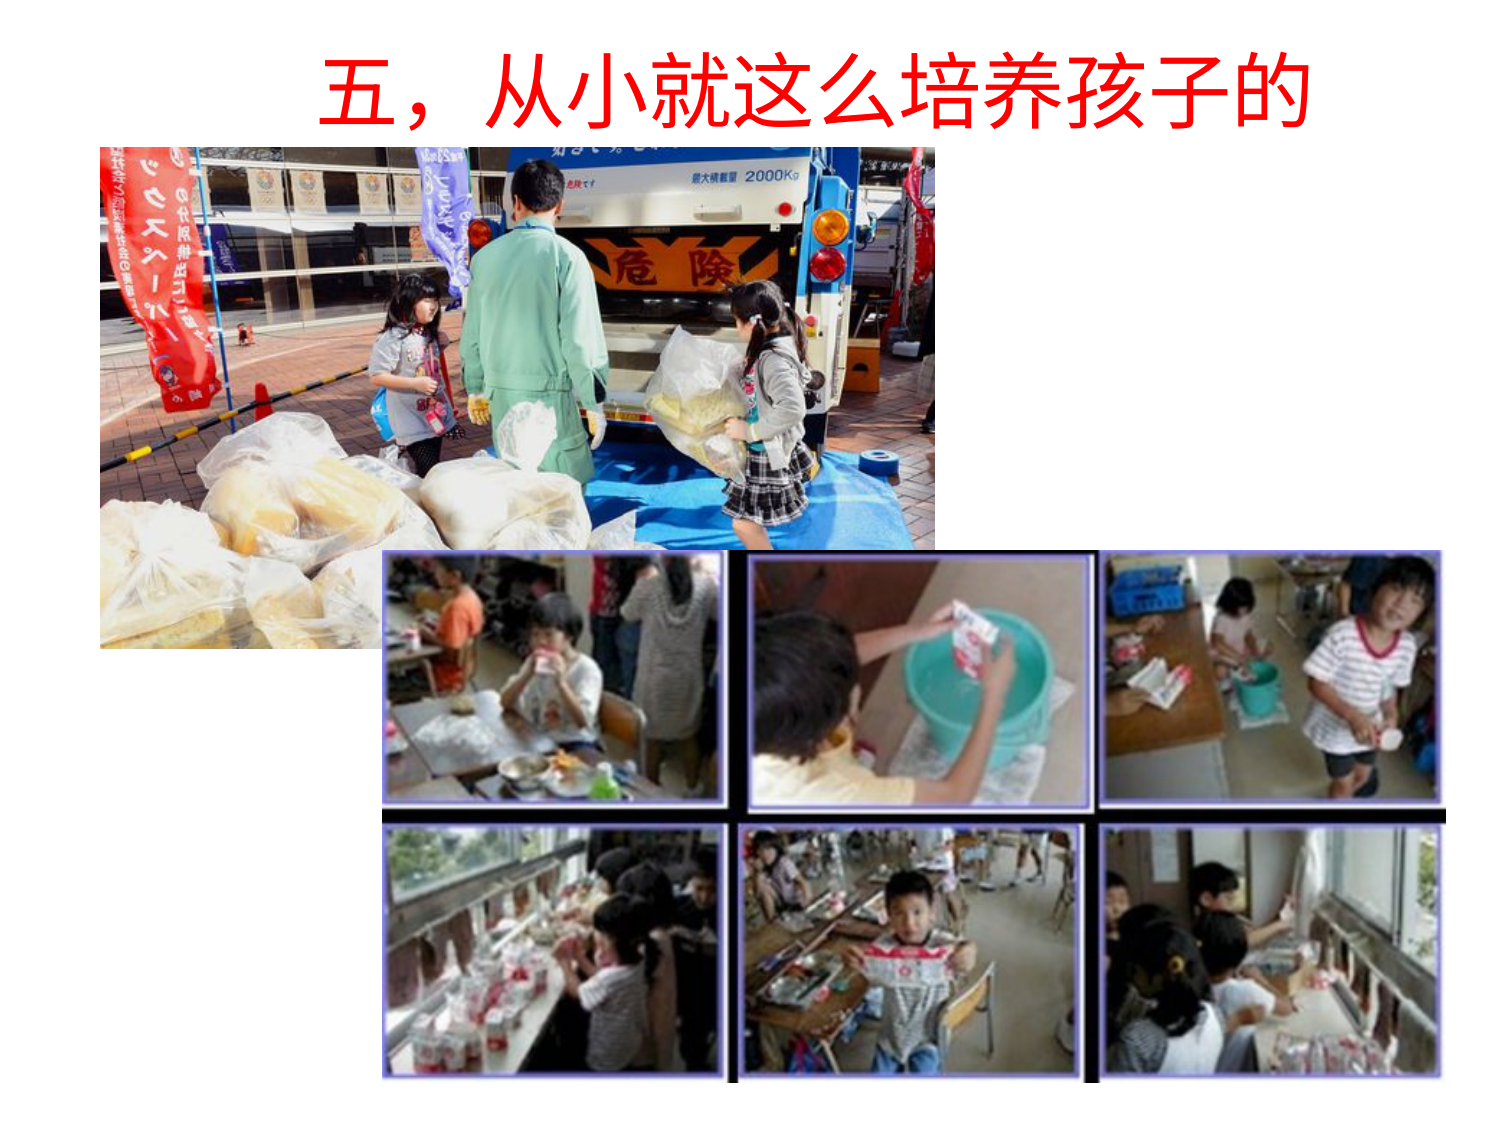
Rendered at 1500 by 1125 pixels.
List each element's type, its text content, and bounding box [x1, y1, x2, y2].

picture [100, 147, 1446, 1083]
text_box 五，从小就这么培养孩子的 [301, 31, 1365, 147]
